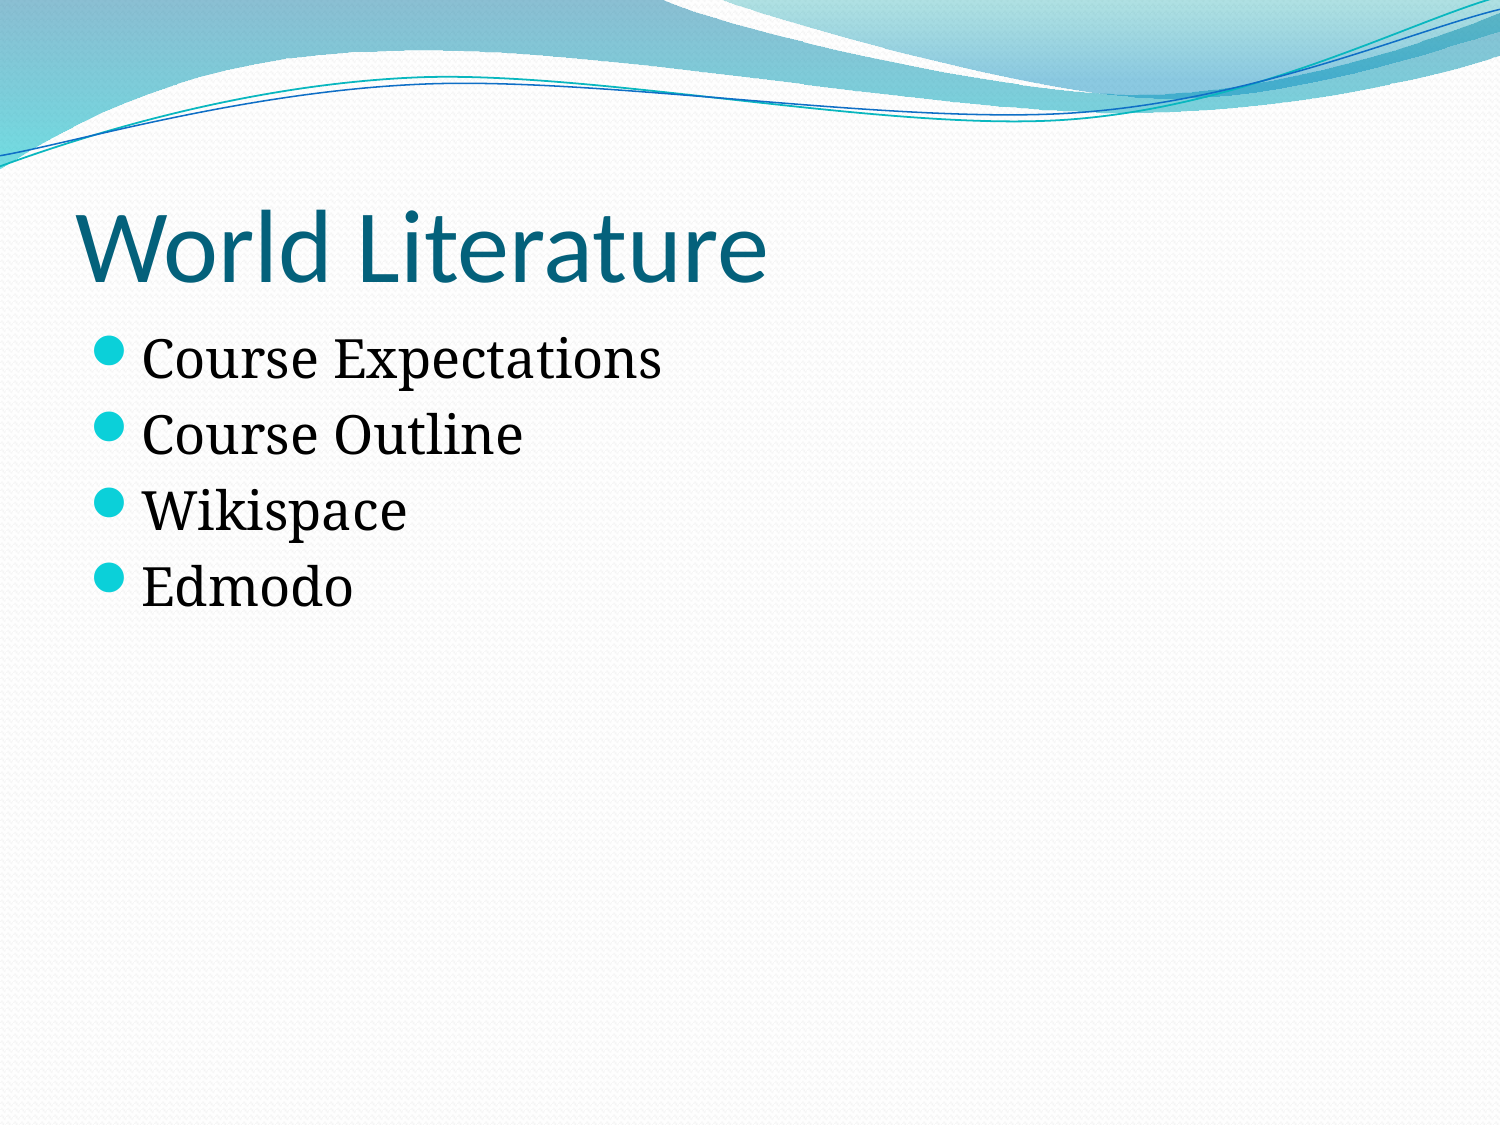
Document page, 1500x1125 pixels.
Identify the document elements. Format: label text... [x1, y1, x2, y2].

list Course Expectations Course Outline Wikispace Edmodo [75, 317, 1425, 1038]
title World Literature [75, 115, 1425, 303]
